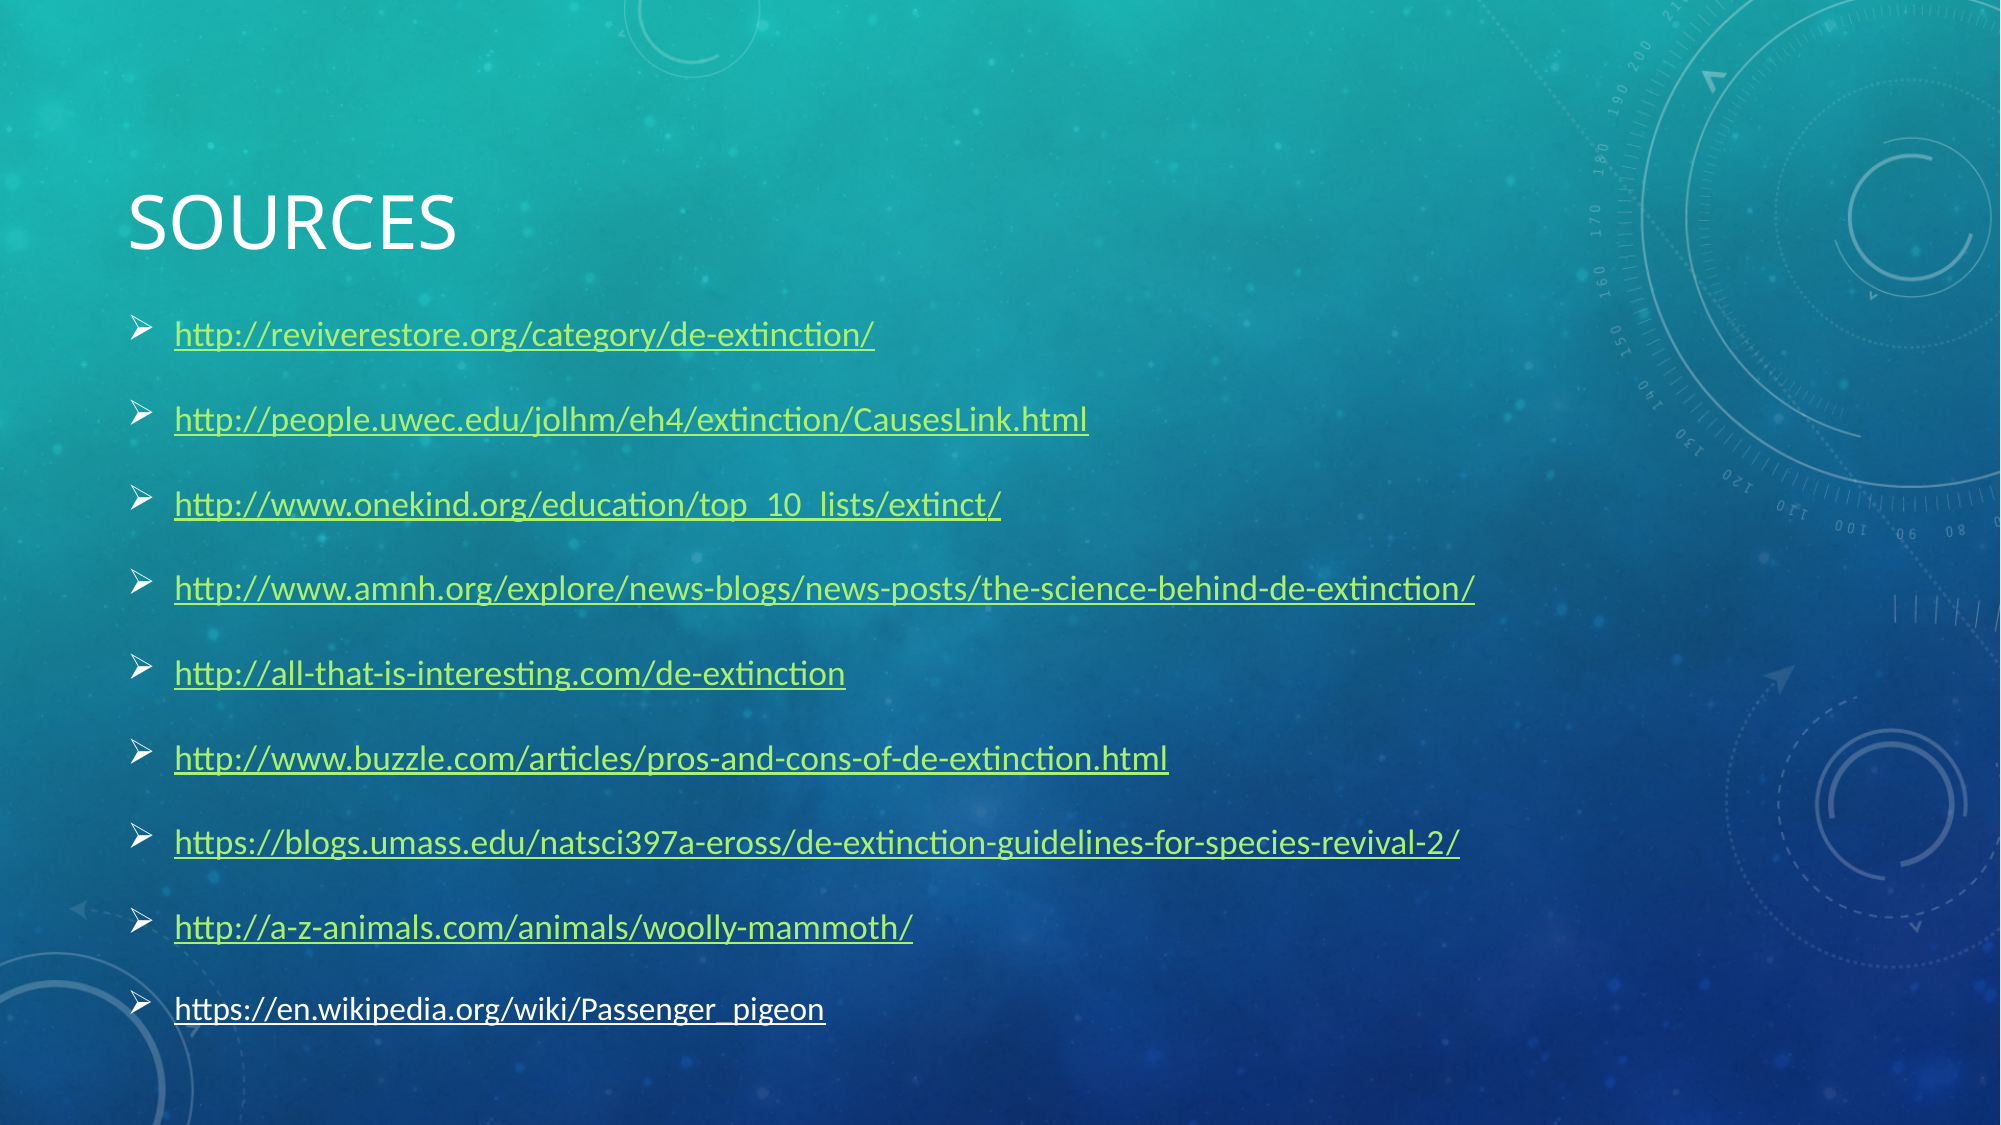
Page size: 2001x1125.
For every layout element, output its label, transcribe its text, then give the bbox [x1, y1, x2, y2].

title Sources [112, 99, 1775, 280]
list http://reviverestore.org/category/de-extinction/ http://people.uwec.edu/jolhm/eh4/extinction/CausesLink.html http://www.onekind.org/education/top_10_lists/extinct/ http://www.amnh.org/explore/news-blogs/news-posts/the-science-behind-de-extinction/ http://all-that-is-interesting.com/de-extinction http://www.buzzle.com/articles/pros-and-cons-of-de-extinction.html https://blogs.umass.edu/natsci397a-eross/de-extinction-guidelines-for-species-revival-2/ http://a-z-animals.com/animals/woolly-mammoth/ https://en.wikipedia.org/wiki/Passenger_pigeon [112, 280, 1775, 1037]
picture [0, 0, 2001, 1125]
